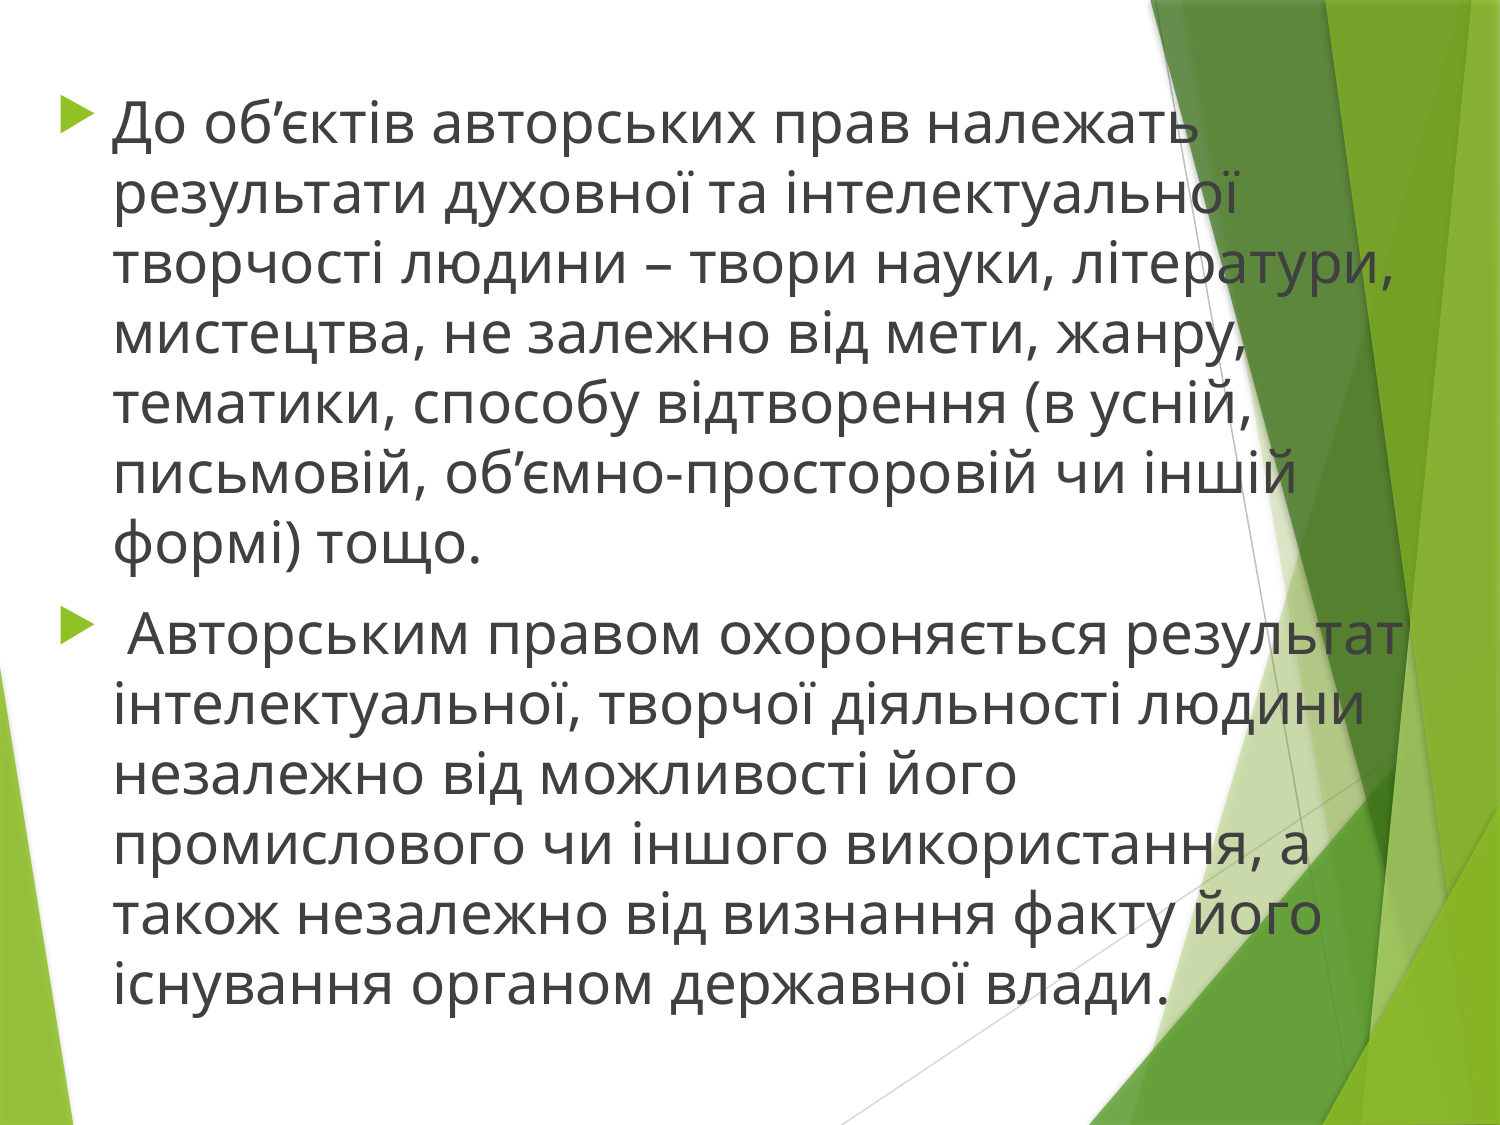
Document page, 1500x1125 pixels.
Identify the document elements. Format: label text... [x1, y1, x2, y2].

list До об’єктів авторських прав належать результати духовної та інтелектуальної творчості людини – твори науки, літератури, мистецтва, не залежно від мети, жанру, тематики, способу відтворення (в усній, письмовій, об’ємно-просторовій чи іншій формі) тощо. Авторським правом охороняється результат інтелектуальної, творчої діяльності людини незалежно від можливості його промислового чи іншого використання, а також незалежно від визнання факту його існування органом державної влади. [41, 78, 1447, 1012]
